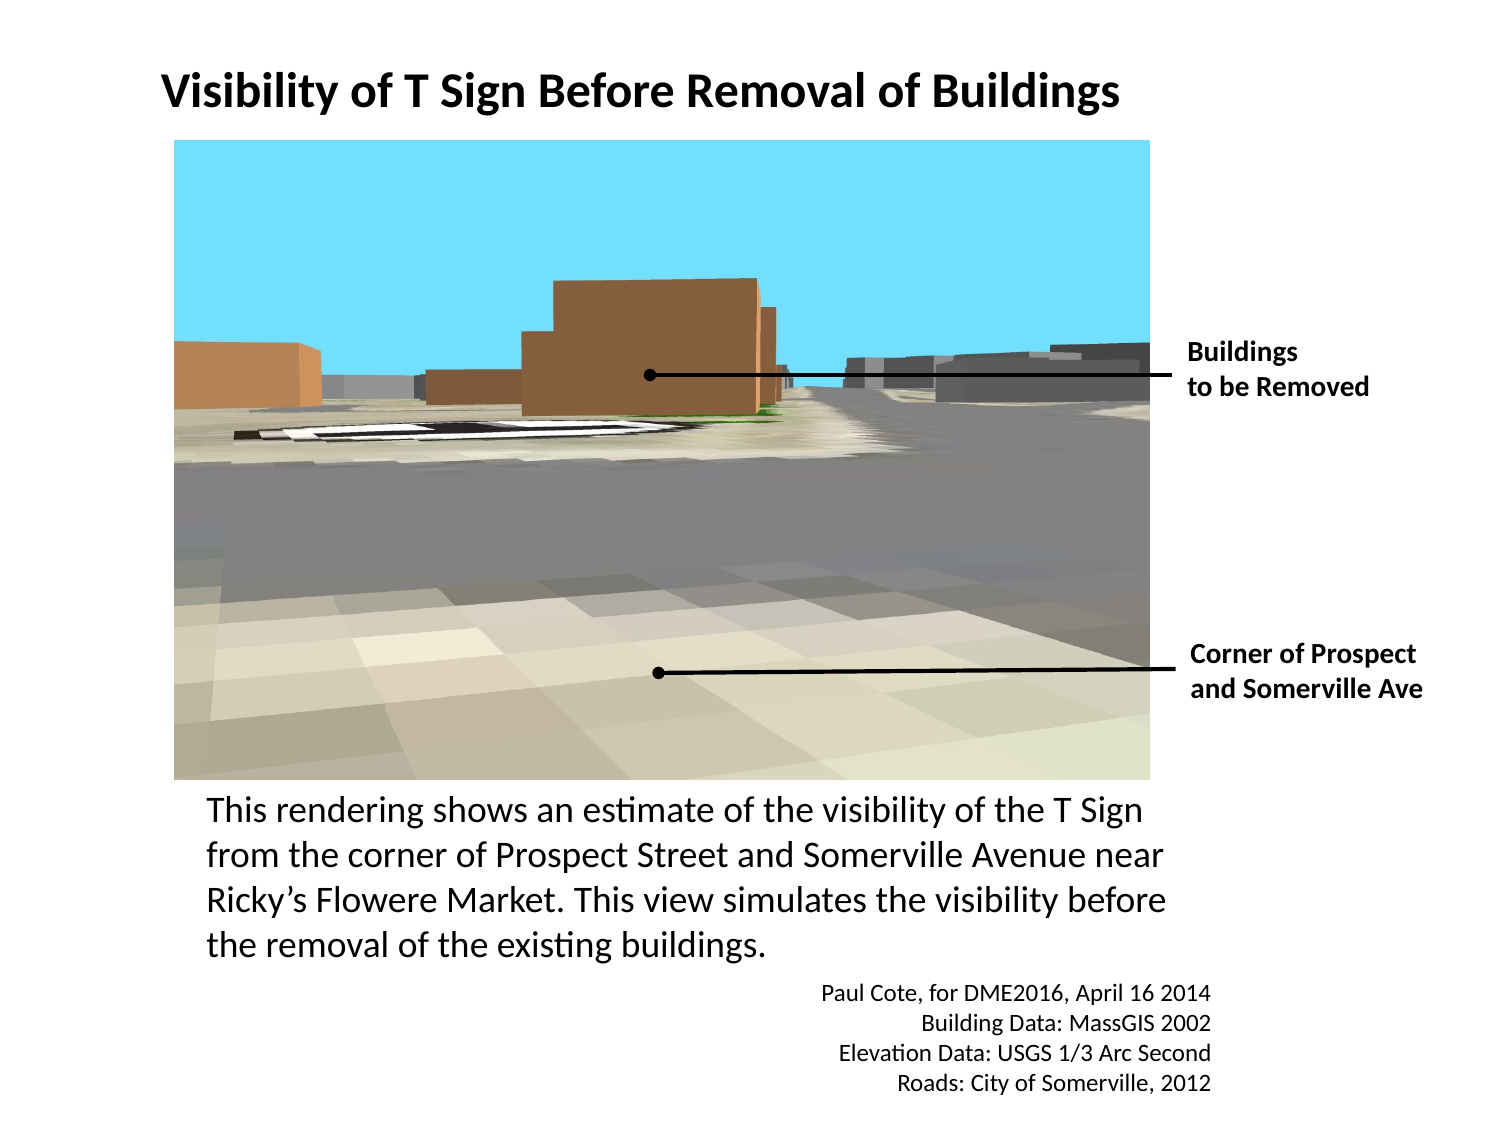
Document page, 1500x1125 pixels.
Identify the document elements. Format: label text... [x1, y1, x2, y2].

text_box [658, 669, 1171, 674]
text_box This rendering shows an estimate of the visibility of the T Sign from the corner of Prospect Street and Somerville Avenue near Ricky’s Flowere Market. This view simulates the visibility before the removal of the existing buildings. [191, 777, 1229, 972]
text_box Buildings to be Removed [1172, 324, 1386, 410]
text_box Paul Cote, for DME2016, April 16 2014 Building Data: MassGIS 2002 Elevation Data: USGS 1/3 Arc Second Roads: City of Somerville, 2012 [198, 968, 1227, 1104]
text_box Visibility of T Sign Before Removal of Buildings [146, 49, 1279, 125]
text_box Corner of Prospect and Somerville Ave [1175, 626, 1446, 712]
picture [174, 140, 1151, 780]
